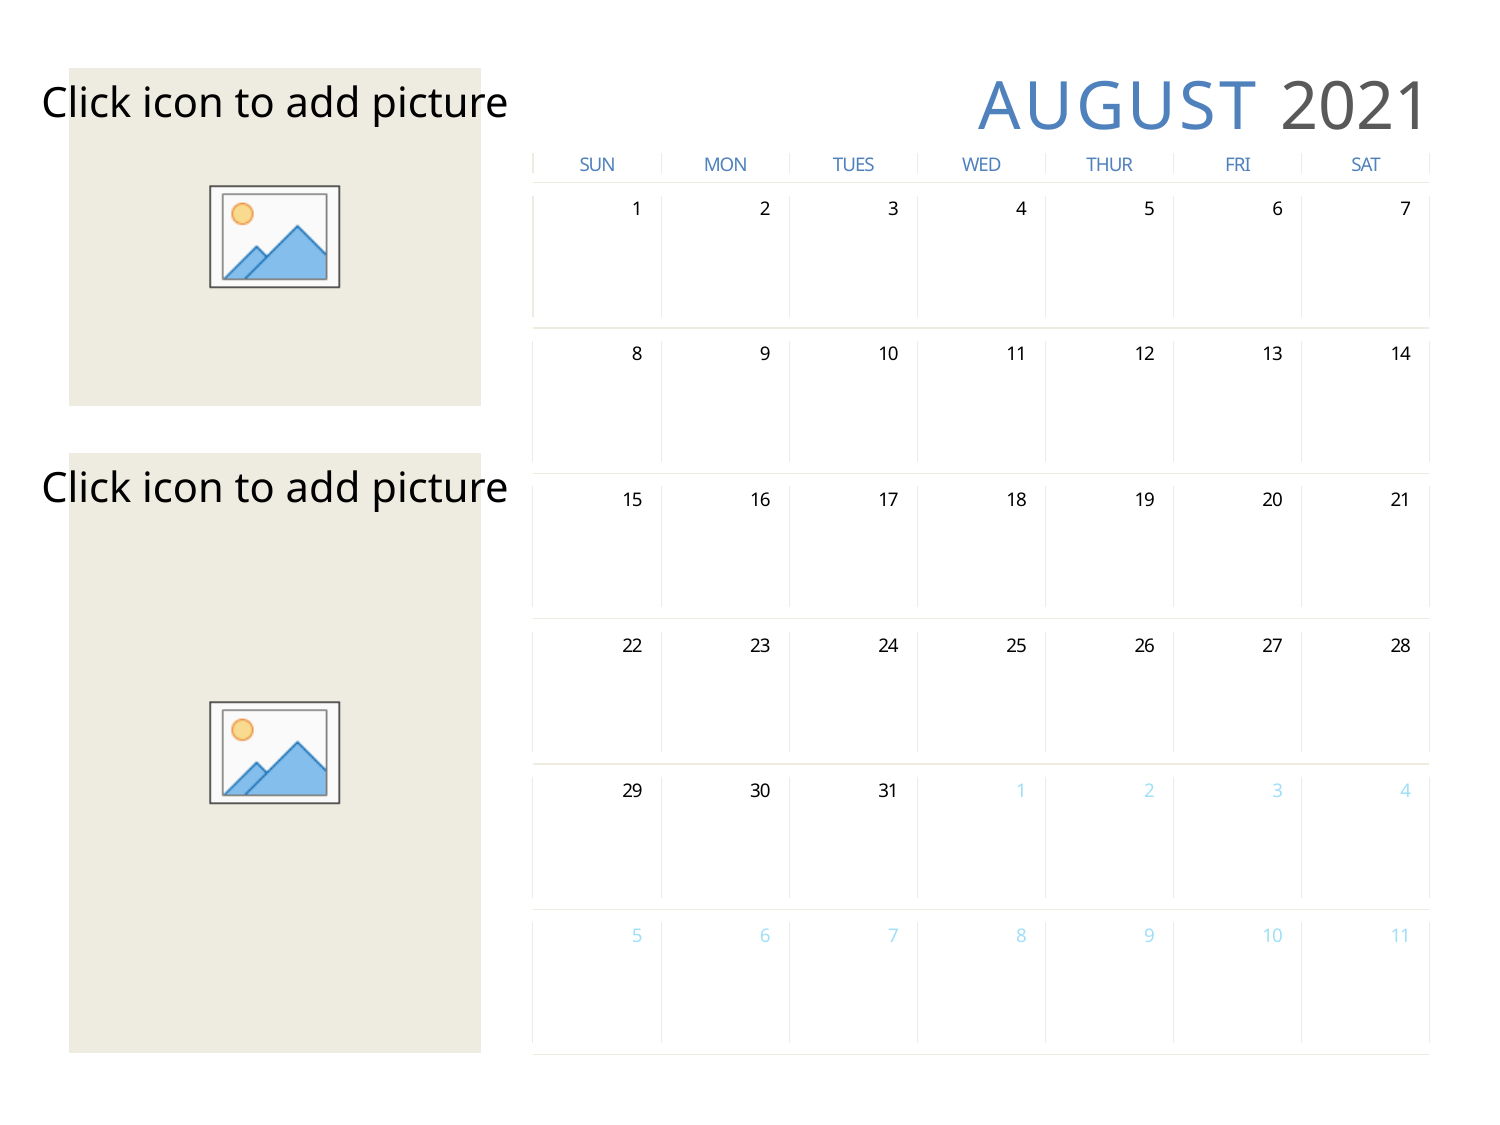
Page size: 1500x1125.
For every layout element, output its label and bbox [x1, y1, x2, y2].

picture [68, 453, 482, 1054]
picture [68, 68, 482, 406]
